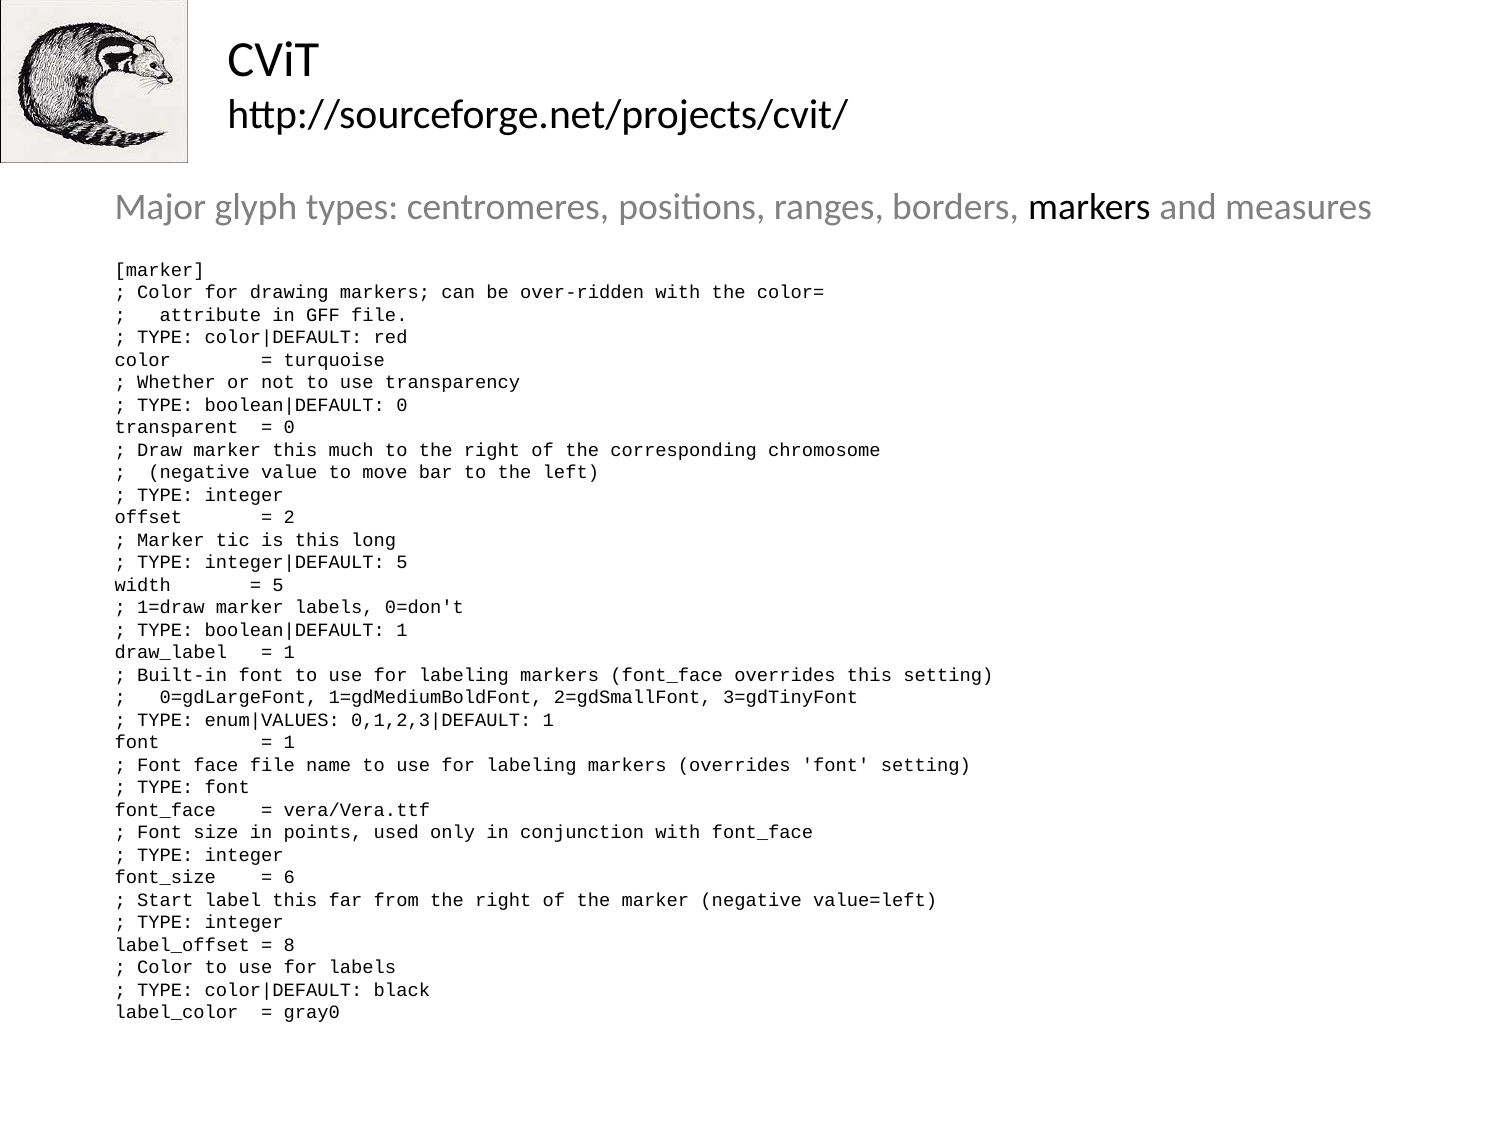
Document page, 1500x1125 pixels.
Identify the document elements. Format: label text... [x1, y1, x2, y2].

text_box Major glyph types: centromeres, positions, ranges, borders, markers and measures [99, 174, 1438, 235]
text_box [marker] ; Color for drawing markers; can be over-ridden with the color= ; attribute in GFF file. ; TYPE: color|DEFAULT: red color = turquoise ; Whether or not to use transparency ; TYPE: boolean|DEFAULT: 0 transparent = 0 ; Draw marker this much to the right of the corresponding chromosome ; (negative value to move bar to the left) ; TYPE: integer offset = 2 ; Marker tic is this long ; TYPE: integer|DEFAULT: 5 width = 5 ; 1=draw marker labels, 0=don't ; TYPE: boolean|DEFAULT: 1 draw_label = 1 ; Built-in font to use for labeling markers (font_face overrides this setting) ; 0=gdLargeFont, 1=gdMediumBoldFont, 2=gdSmallFont, 3=gdTinyFont ; TYPE: enum|VALUES: 0,1,2,3|DEFAULT: 1 font = 1 ; Font face file name to use for labeling markers (overrides 'font' setting) ; TYPE: font font_face = vera/Vera.ttf ; Font size in points, used only in conjunction with font_face ; TYPE: integer font_size = 6 ; Start label this far from the right of the marker (negative value=left) ; TYPE: integer label_offset = 8 ; Color to use for labels ; TYPE: color|DEFAULT: black label_color = gray0 [99, 249, 1363, 1030]
picture [0, 0, 189, 163]
title CViT http://sourceforge.net/projects/cvit/ [212, 0, 900, 163]
